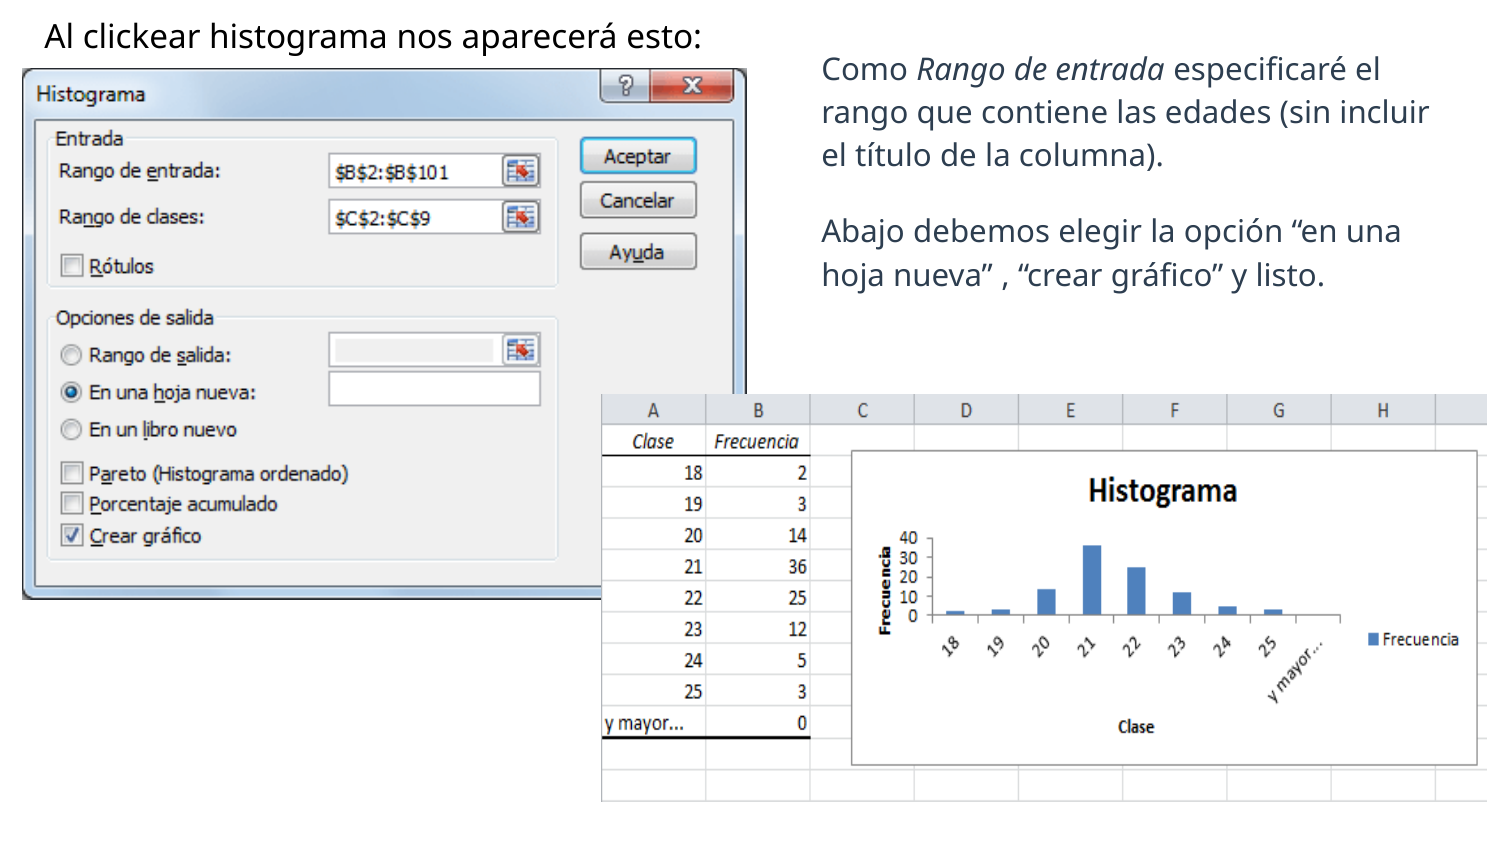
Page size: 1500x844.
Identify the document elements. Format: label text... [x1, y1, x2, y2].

text_box Al clickear histograma nos aparecerá esto: [29, 0, 740, 66]
picture [22, 68, 1487, 803]
list Como Rango de entrada especificaré el rango que contiene las edades (sin incluir el título de la columna). Abajo debemos elegir la opción “en una hoja nueva” , “crear gráfico” y listo. [806, 28, 1449, 392]
